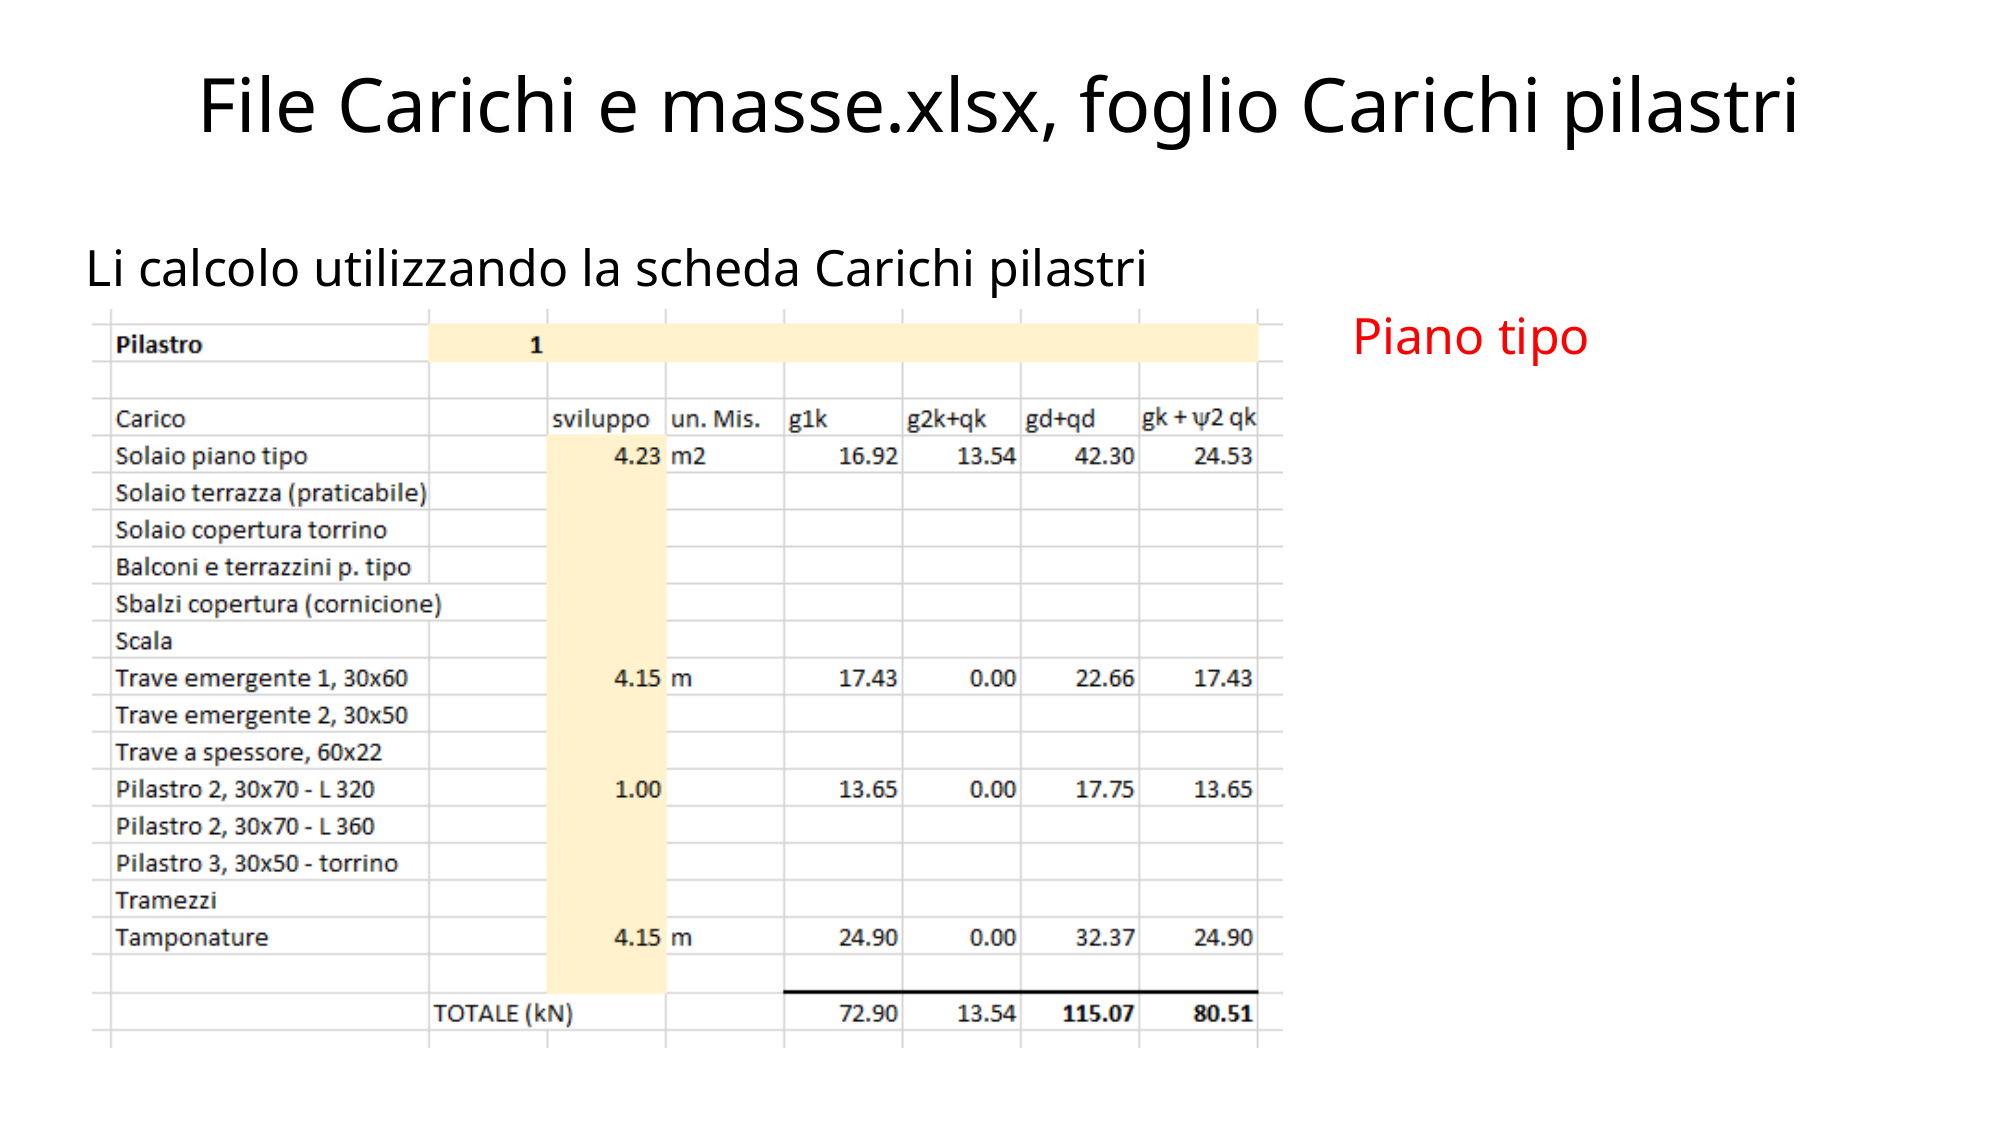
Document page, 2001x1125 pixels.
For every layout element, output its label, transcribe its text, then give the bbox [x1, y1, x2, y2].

picture [92, 309, 1283, 1048]
text_box Piano tipo [1338, 310, 1788, 384]
title File Carichi e masse.xlsx, foglio Carichi pilastri [137, 0, 1863, 218]
list Li calcolo utilizzando la scheda Carichi pilastri [70, 236, 1902, 310]
